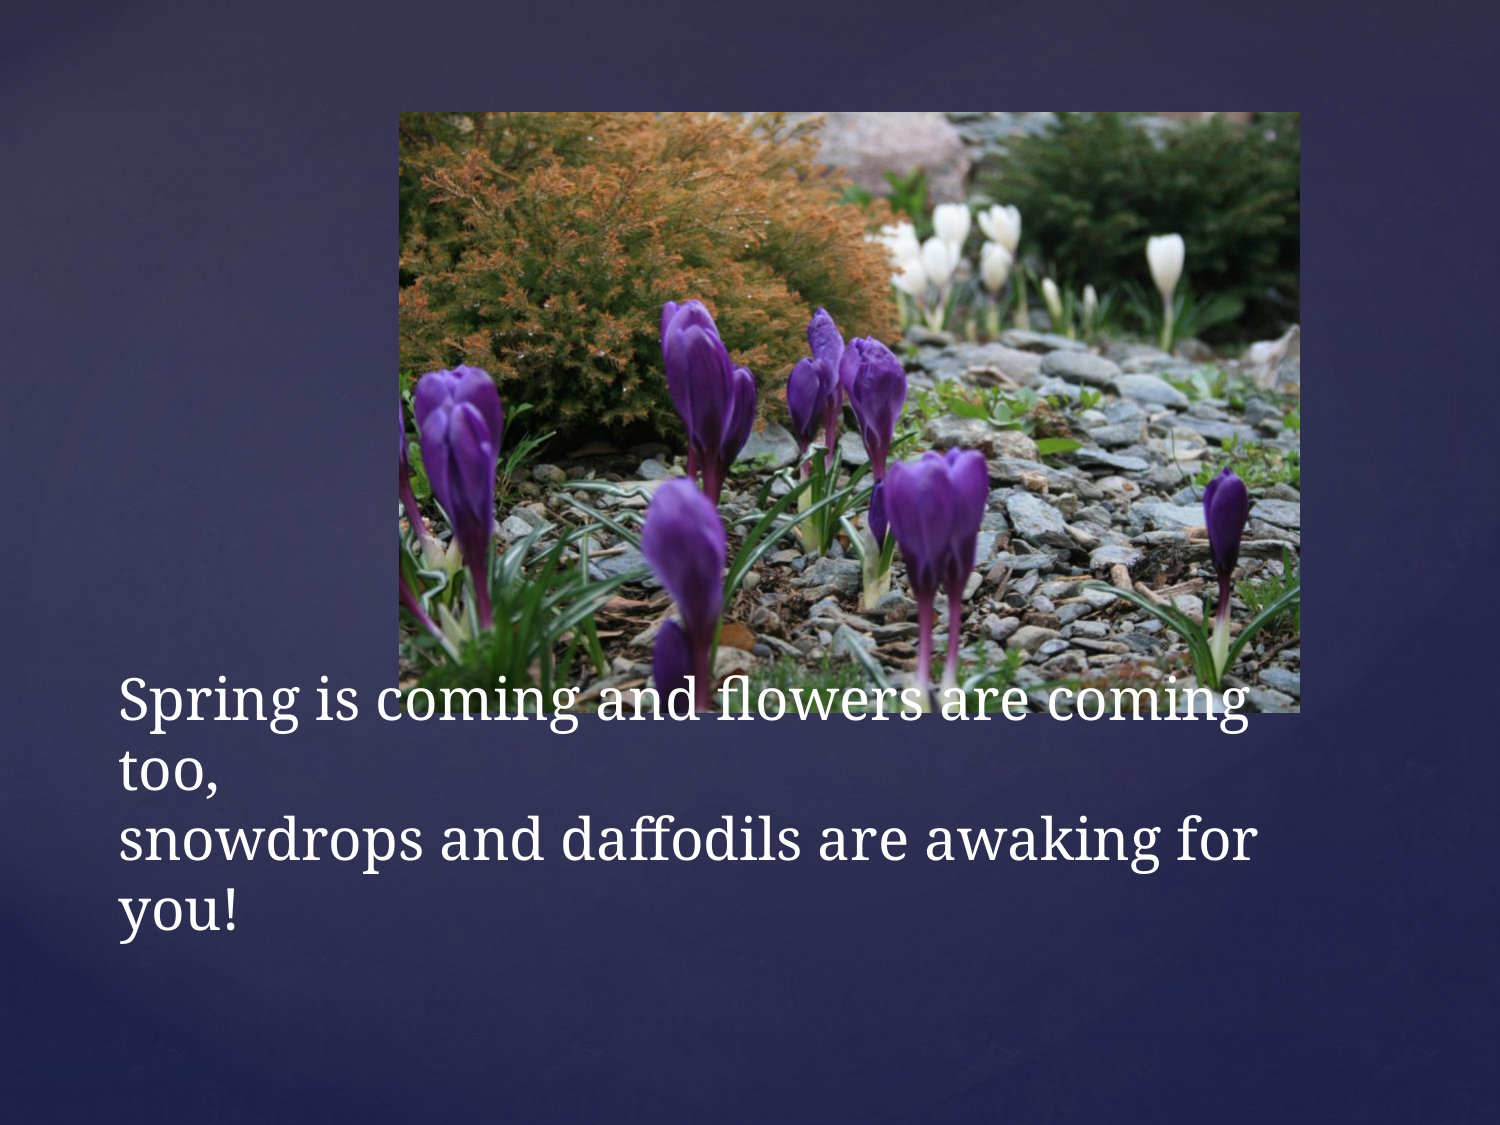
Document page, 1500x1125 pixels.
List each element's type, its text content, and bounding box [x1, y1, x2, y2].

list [399, 111, 1301, 713]
title Spring is coming and flowers are coming too, snowdrops and daffodils are awaking for you! [103, 800, 1341, 950]
